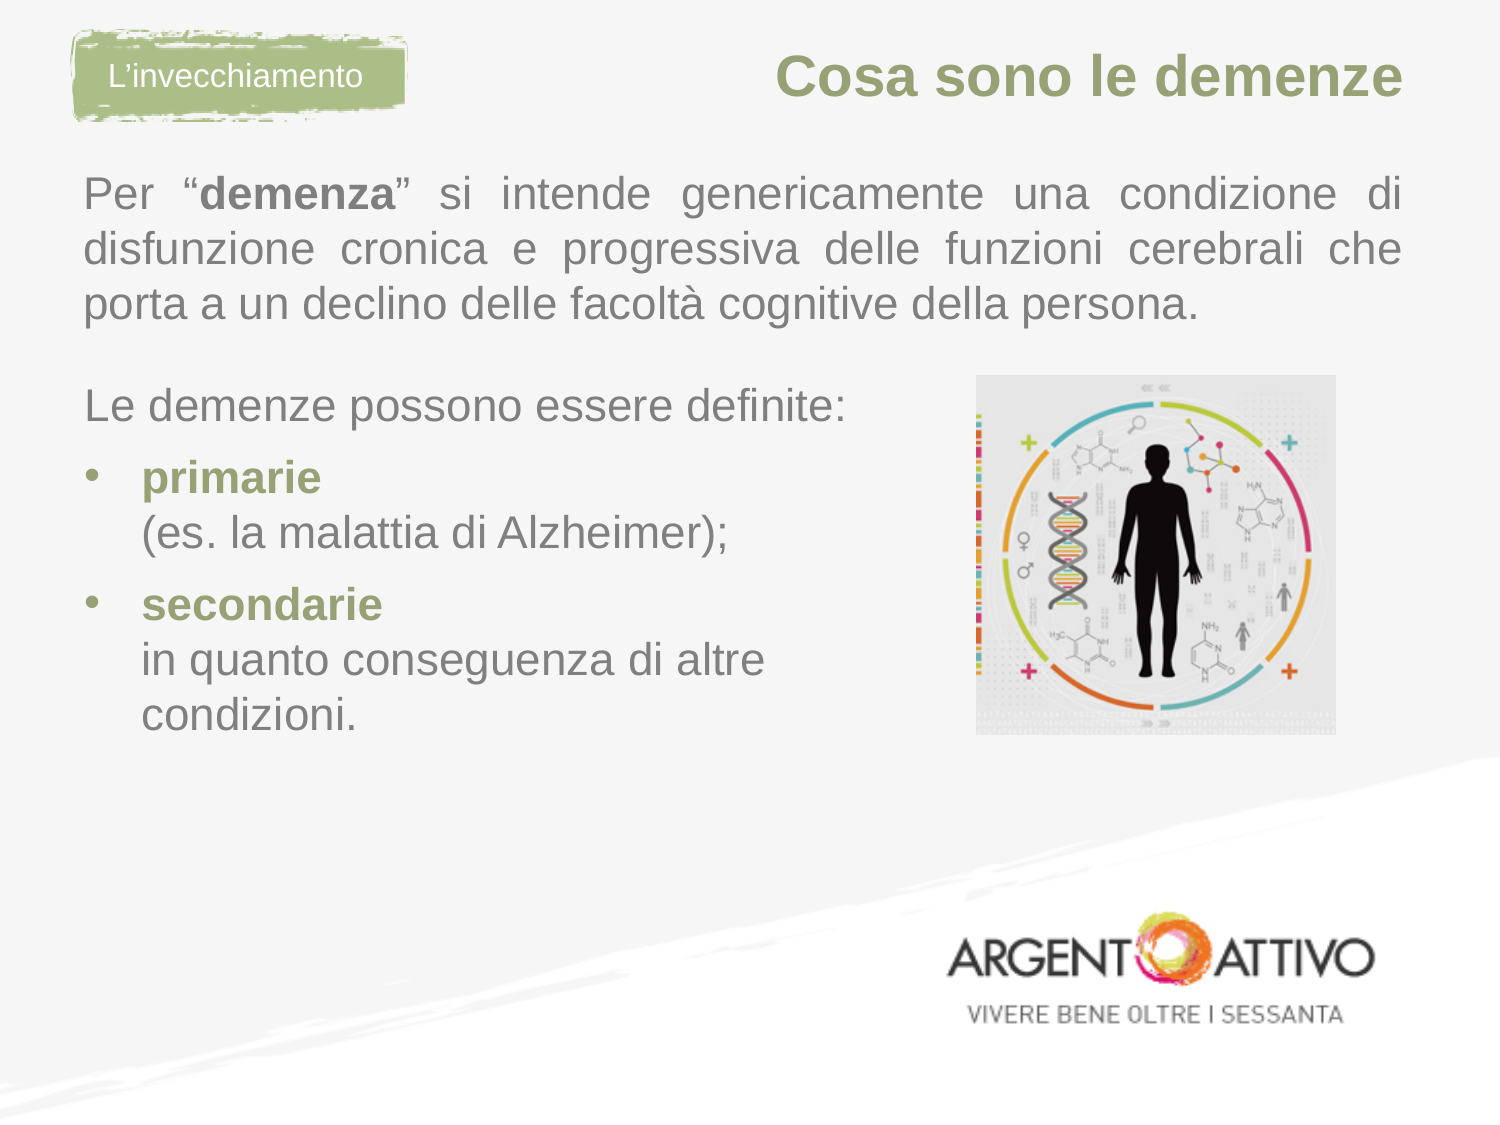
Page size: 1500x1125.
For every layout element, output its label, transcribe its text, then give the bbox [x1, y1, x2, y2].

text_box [70, 29, 409, 123]
text_box Cosa sono le demenze [464, 31, 1419, 116]
text_box Per “demenza” si intende genericamente una condizione di disfunzione cronica e progressiva delle funzioni cerebrali che porta a un declino delle facoltà cognitive della persona. [68, 156, 1419, 336]
text_box Le demenze possono essere definite: primarie (es. la malattia di Alzheimer); secondarie in quanto conseguenza di altre condizioni. [70, 367, 944, 747]
picture [0, 0, 1500, 1125]
